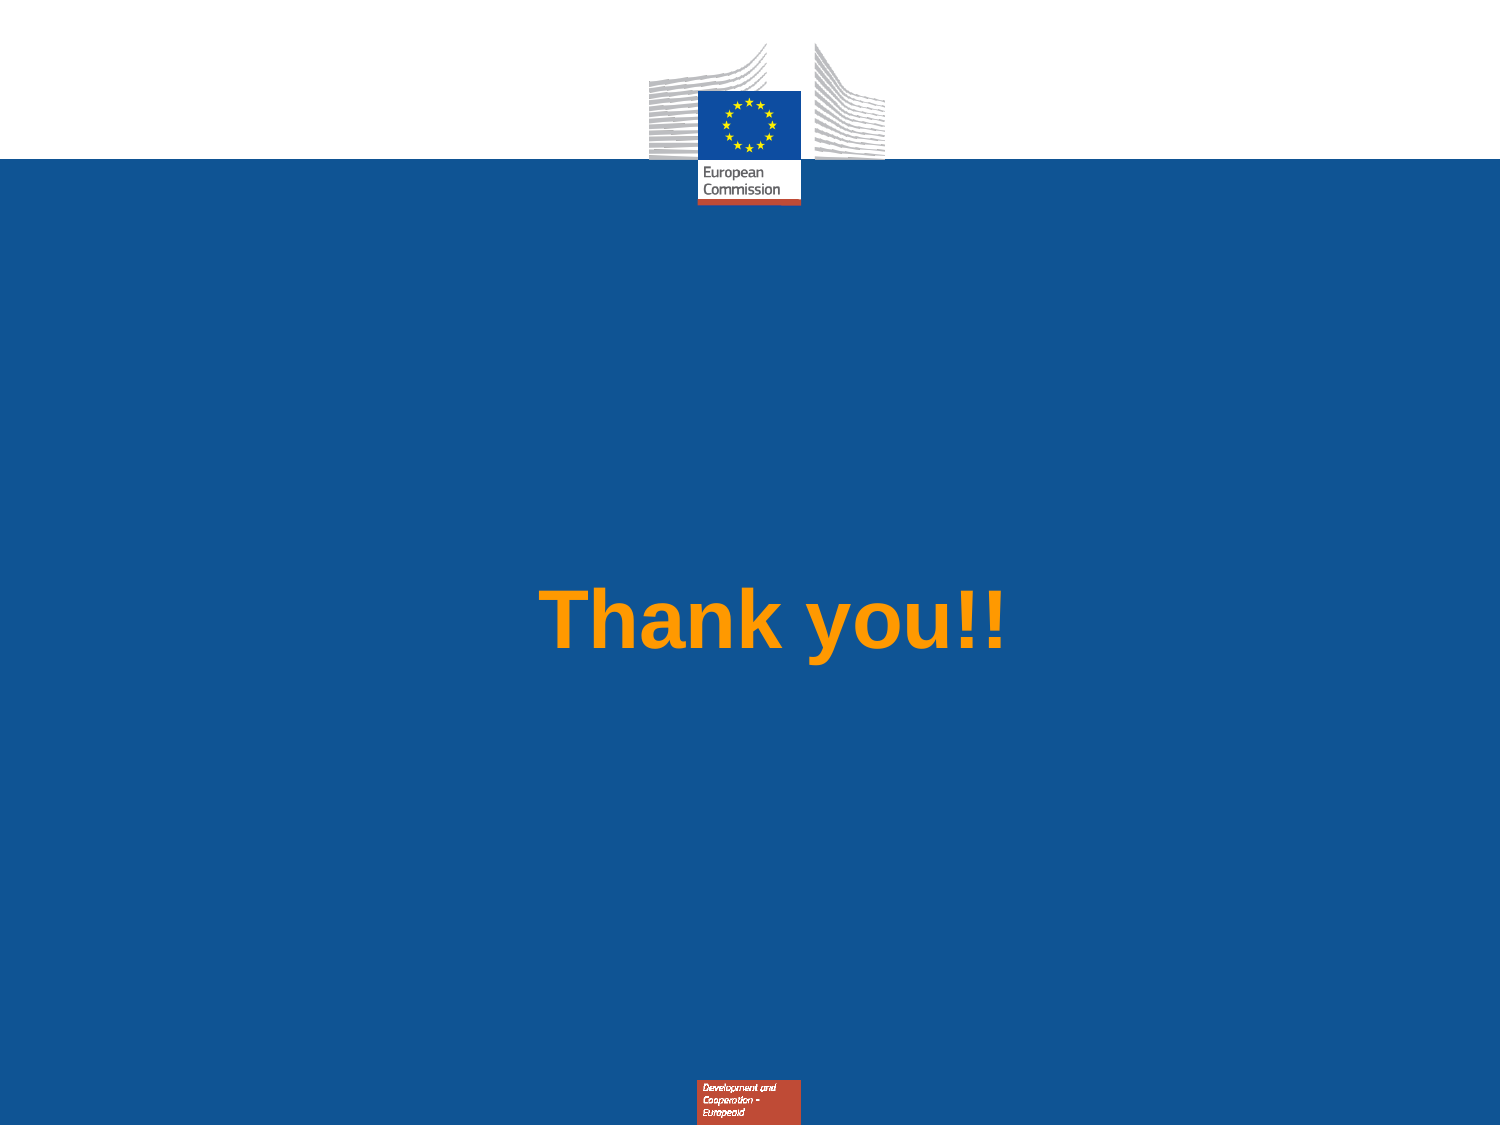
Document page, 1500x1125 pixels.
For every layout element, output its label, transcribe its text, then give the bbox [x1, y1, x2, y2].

picture [699, 1082, 799, 1123]
title Thank you!! [100, 373, 1448, 859]
